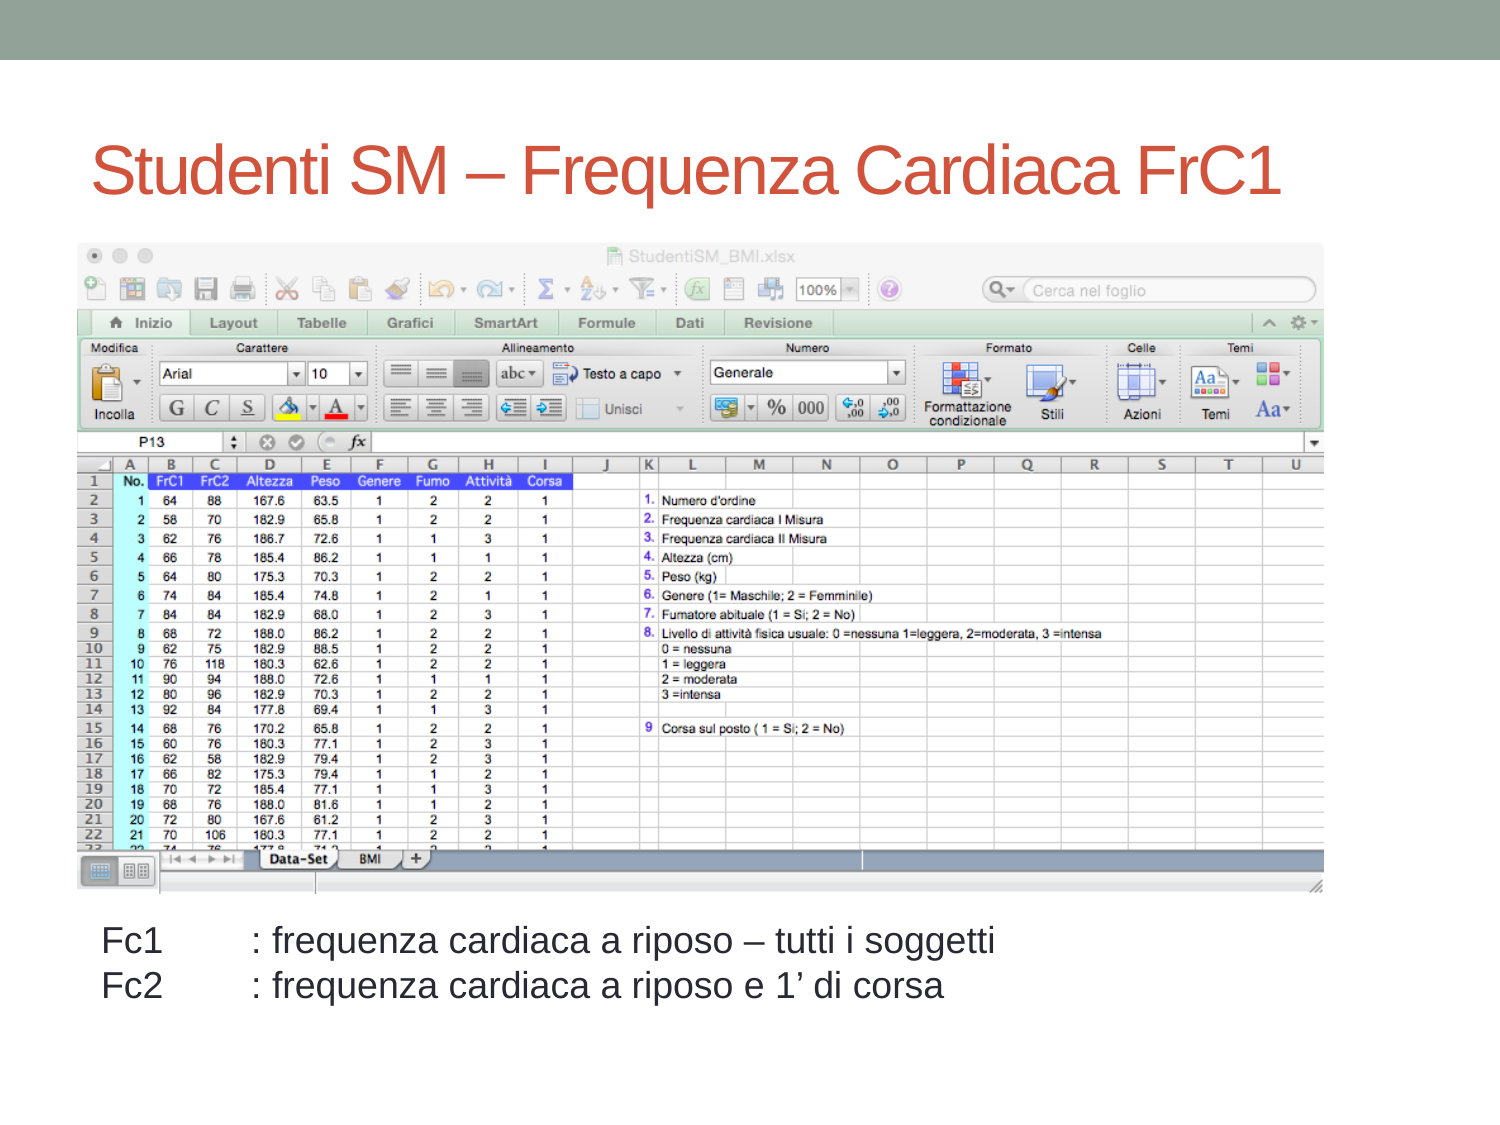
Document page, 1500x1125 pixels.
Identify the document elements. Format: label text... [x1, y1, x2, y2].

picture [77, 242, 1325, 895]
text_box Fc1 : frequenza cardiaca a riposo – tutti i soggetti Fc2 : frequenza cardiaca a riposo e 1’ di corsa [86, 908, 1324, 1014]
title Studenti SM – Frequenza Cardiaca FrC1 [75, 87, 1425, 247]
